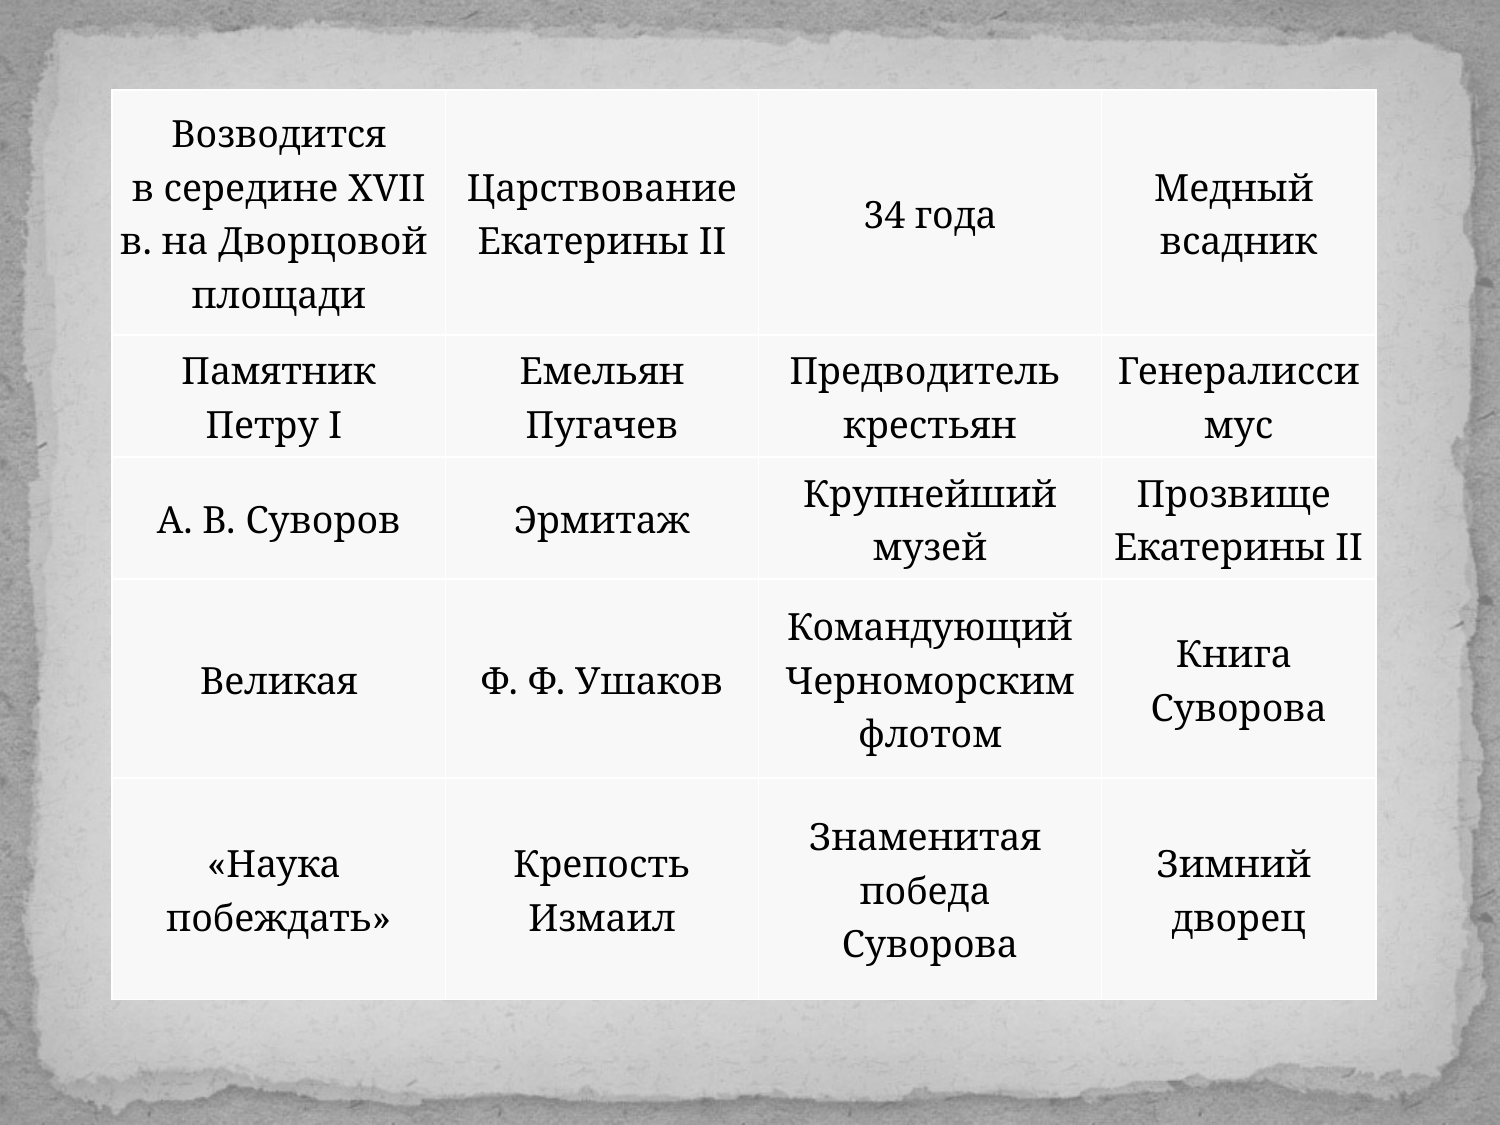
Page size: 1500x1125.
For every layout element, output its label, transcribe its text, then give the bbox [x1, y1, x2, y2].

table_cell «Наука побеждать» [113, 779, 445, 999]
table_cell Эрмитаж [446, 458, 758, 578]
table_cell Предводитель крестьян [759, 336, 1101, 456]
table_cell Памятник Петру I [113, 336, 445, 456]
table_cell Знаменитая победа Суворова [759, 779, 1101, 999]
table_header Возводится в середине XVII в. на Дворцовой площади [113, 91, 445, 334]
table_cell Ф. Ф. Ушаков [446, 580, 758, 777]
table_header 34 года [759, 91, 1101, 334]
table_cell Емельян Пугачев [446, 336, 758, 456]
table_cell А. В. Суворов [113, 458, 445, 578]
table_cell Великая [113, 580, 445, 777]
table_cell Прозвище Екатерины II [1102, 458, 1375, 578]
table_cell Книга Суворова [1102, 580, 1375, 777]
table_cell Крепость Измаил [446, 779, 758, 999]
table_header Медный всадник [1102, 91, 1375, 334]
table_cell Командующий Черноморским флотом [759, 580, 1101, 777]
table_cell Зимний дворец [1102, 779, 1375, 999]
table_cell Генералиссимус [1102, 336, 1375, 456]
table_cell Крупнейший музей [759, 458, 1101, 578]
table_header Царствование Екатерины II [446, 91, 758, 334]
